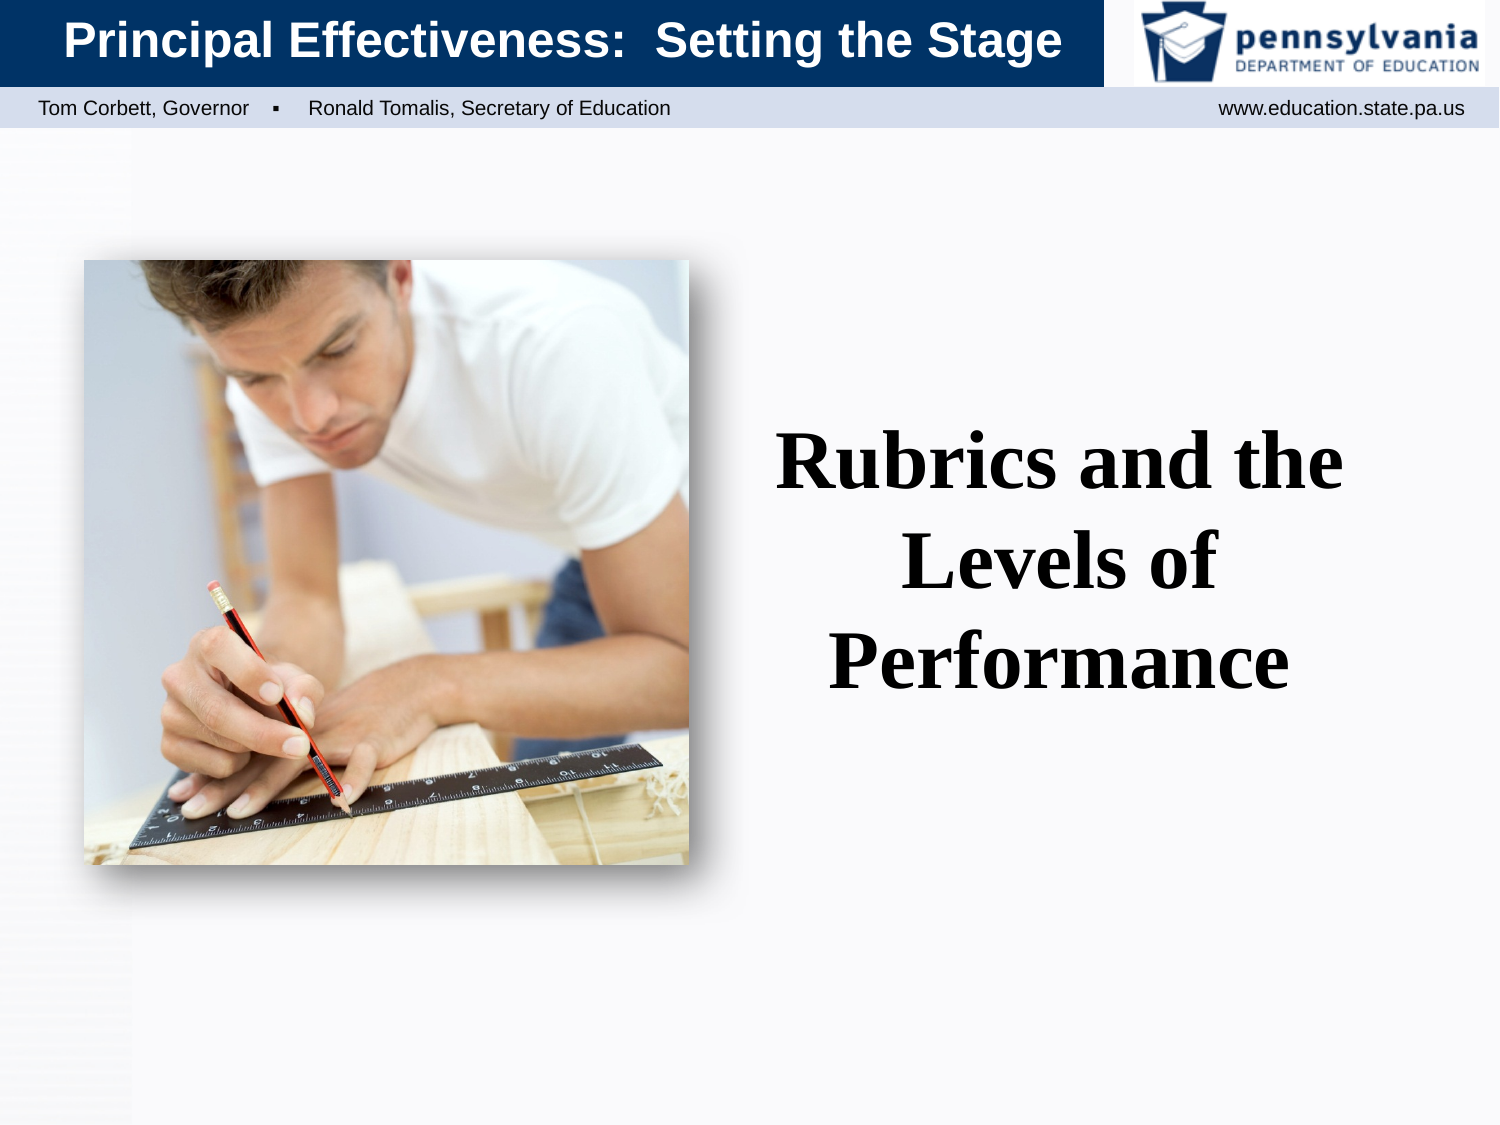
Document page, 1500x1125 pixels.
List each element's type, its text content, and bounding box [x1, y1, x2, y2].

picture [0, 0, 1500, 1125]
text_box Rubrics and the Levels of Performance [737, 397, 1449, 640]
